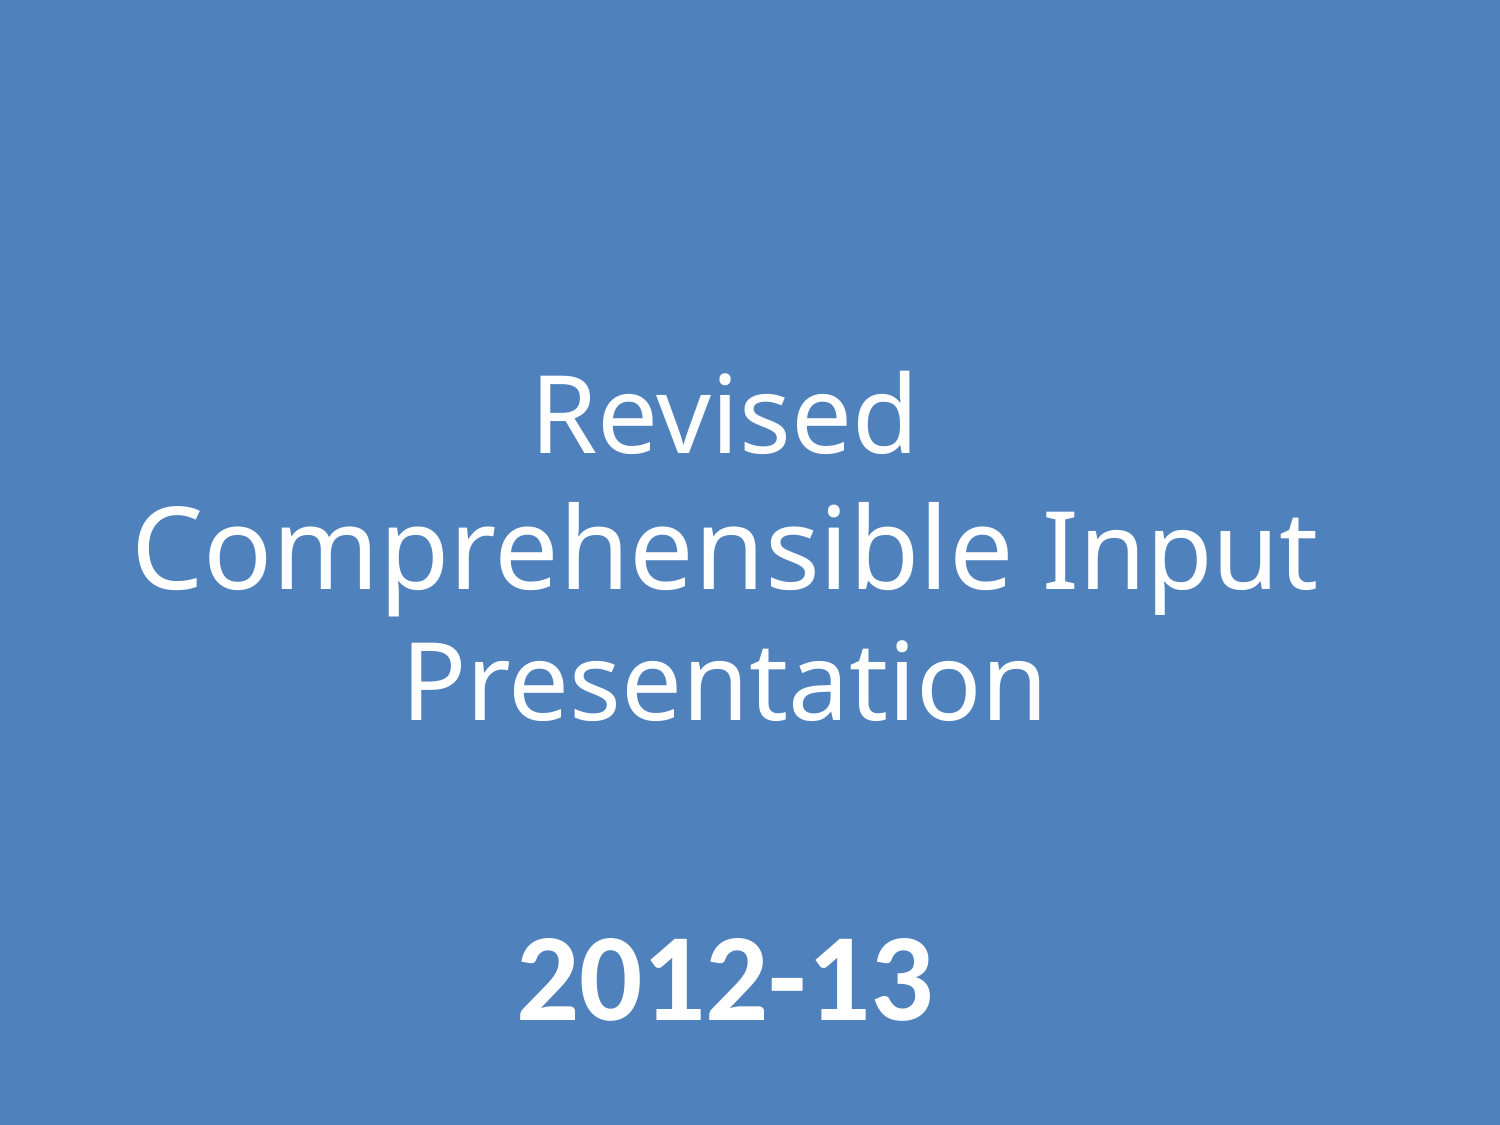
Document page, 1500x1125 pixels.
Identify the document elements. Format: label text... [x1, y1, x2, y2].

subtitle 2012-13 [200, 887, 1250, 1063]
title Revised Comprehensible Input Presentation [62, 350, 1388, 738]
